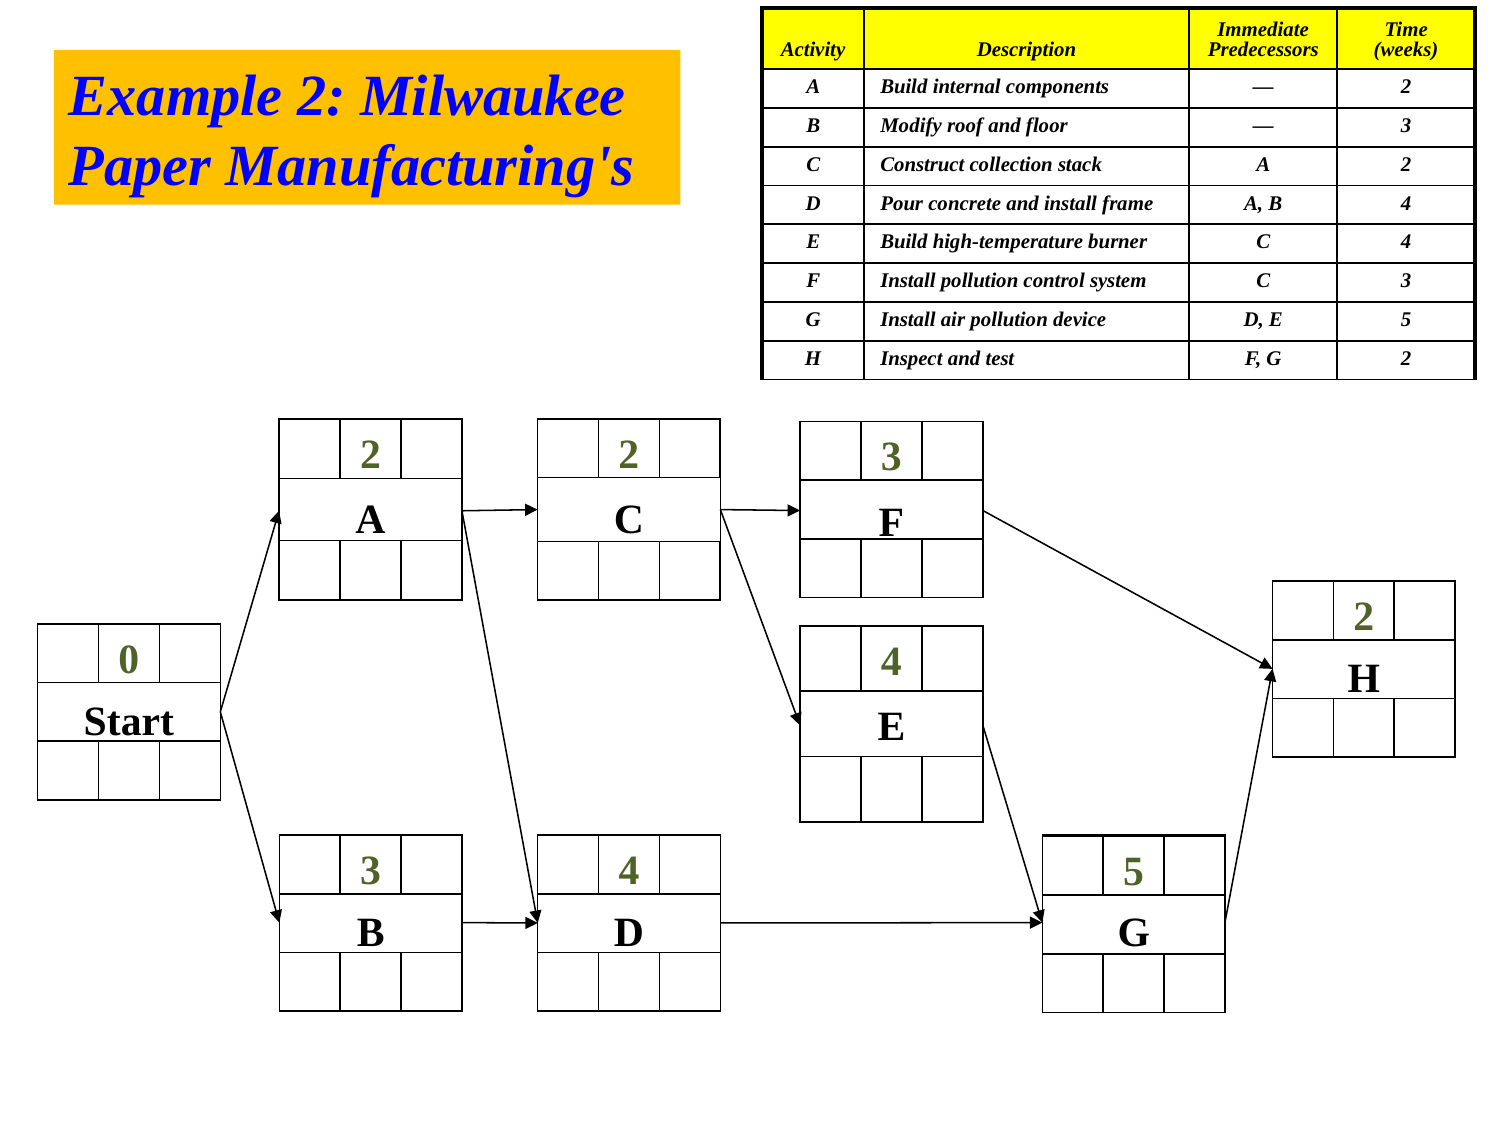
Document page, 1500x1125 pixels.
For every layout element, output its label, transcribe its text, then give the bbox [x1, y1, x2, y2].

table_cell Install air pollution device [865, 303, 1188, 340]
table_cell 2 [1338, 342, 1473, 379]
table_cell F [764, 264, 863, 301]
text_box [720, 421, 984, 508]
table_cell A [1190, 148, 1336, 185]
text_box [720, 725, 1226, 1013]
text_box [461, 418, 721, 510]
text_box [982, 510, 1456, 923]
table_cell C [1190, 264, 1336, 301]
table_cell C [1190, 225, 1336, 262]
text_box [37, 623, 215, 801]
table_header Immediate Predecessors [1190, 10, 1336, 68]
table_cell Inspect and test [865, 342, 1188, 379]
table_cell Install pollution control system [865, 264, 1188, 301]
table_cell — [1190, 70, 1336, 107]
table_cell 4 [1338, 225, 1473, 262]
table_cell A, B [1190, 186, 1336, 223]
table_cell 2 [1338, 148, 1473, 185]
table_cell 4 [1338, 186, 1473, 223]
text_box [720, 509, 981, 724]
table_header Activity [764, 10, 863, 68]
table_cell — [1190, 109, 1336, 146]
table_cell Build high-temperature burner [865, 225, 1188, 262]
table_header Description [865, 10, 1188, 68]
table_header Time (weeks) [1338, 10, 1473, 68]
table_cell Construct collection stack [865, 148, 1188, 185]
table_cell Build internal components [865, 70, 1188, 107]
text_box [220, 418, 460, 711]
table_cell D, E [1190, 303, 1336, 340]
table_cell Pour concrete and install frame [865, 186, 1188, 223]
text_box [461, 510, 717, 1012]
table_cell B [764, 109, 863, 146]
table_cell 5 [1338, 303, 1473, 340]
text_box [220, 711, 456, 1012]
table_cell 3 [1338, 109, 1473, 146]
table_cell D [764, 186, 863, 223]
table_cell G [764, 303, 863, 340]
table_cell 2 [1338, 70, 1473, 107]
table_cell F, G [1190, 342, 1336, 379]
table_cell E [764, 225, 863, 262]
table_cell 3 [1338, 264, 1473, 301]
table_cell Modify roof and floor [865, 109, 1188, 146]
table_cell H [764, 342, 863, 379]
table_cell A [764, 70, 863, 107]
table_cell C [764, 148, 863, 185]
text_box Example 2: Milwaukee Paper Manufacturing's [53, 49, 681, 205]
